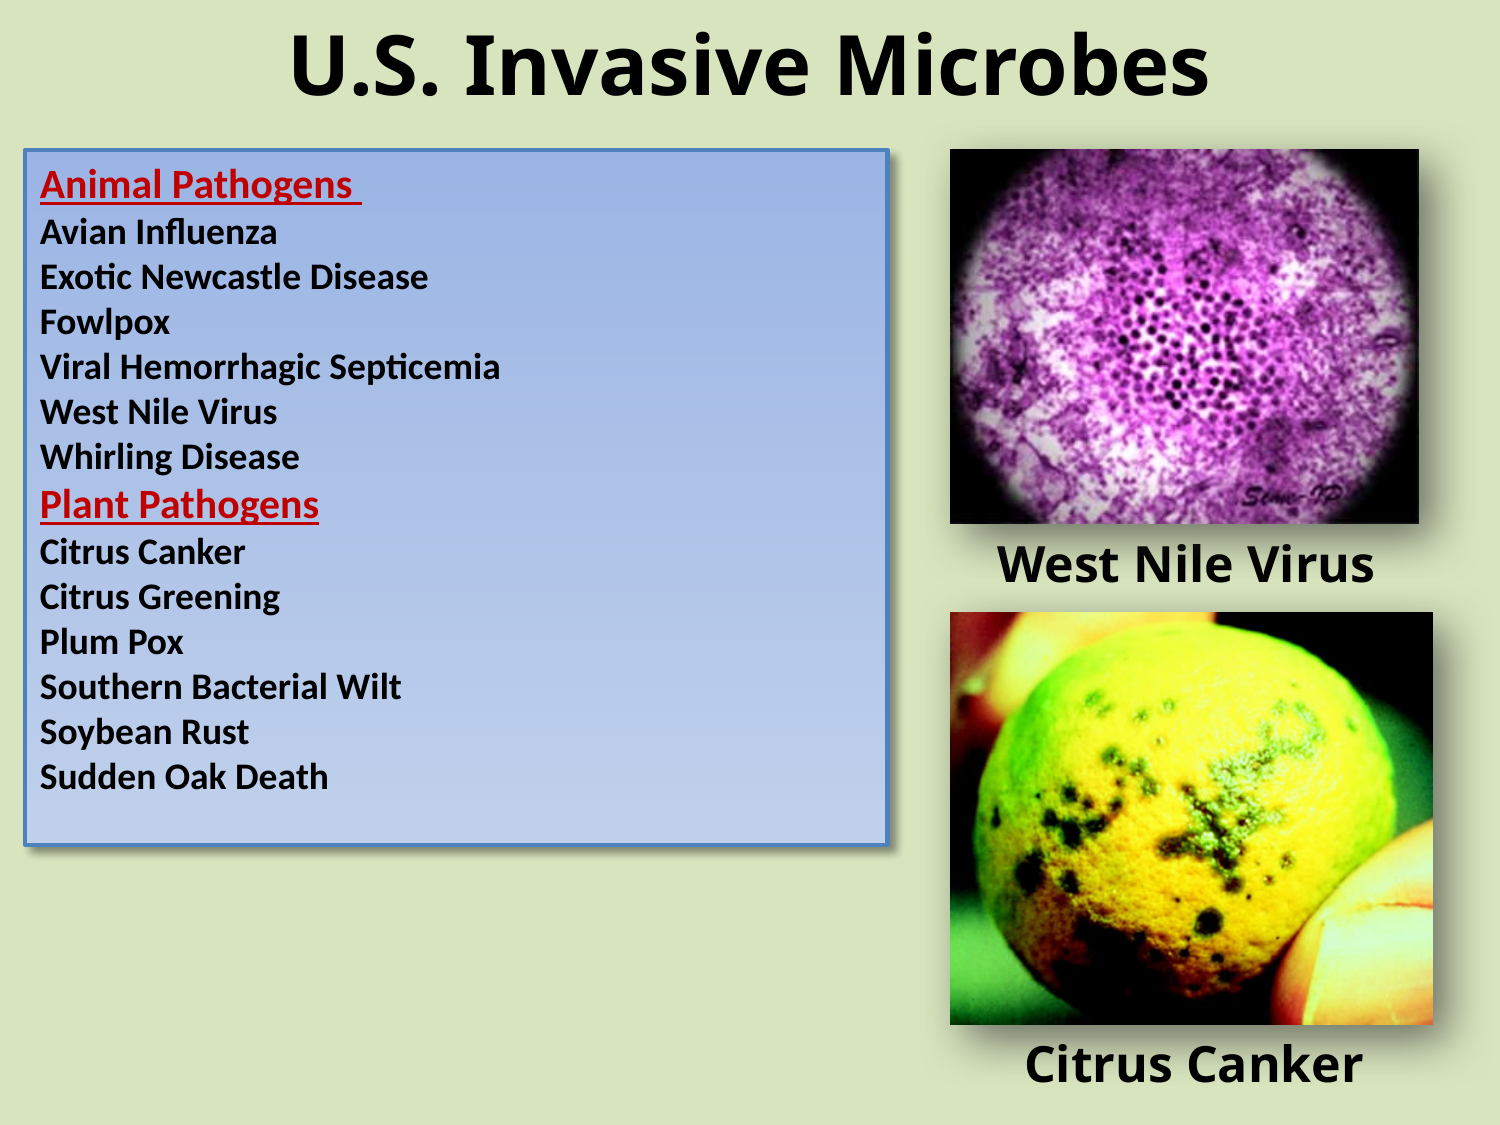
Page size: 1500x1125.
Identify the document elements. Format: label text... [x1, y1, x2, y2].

picture [949, 612, 1433, 1026]
text_box Animal Pathogens Avian Influenza Exotic Newcastle Disease Fowlpox Viral Hemorrhagic Septicemia West Nile Virus Whirling Disease Plant Pathogens Citrus Canker Citrus Greening Plum Pox Southern Bacterial Wilt Soybean Rust Sudden Oak Death [24, 149, 888, 845]
title U.S. Invasive Microbes [75, 0, 1425, 125]
text_box West Nile Virus [982, 571, 1391, 595]
picture [949, 149, 1419, 524]
text_box Citrus Canker [1009, 1035, 1379, 1100]
